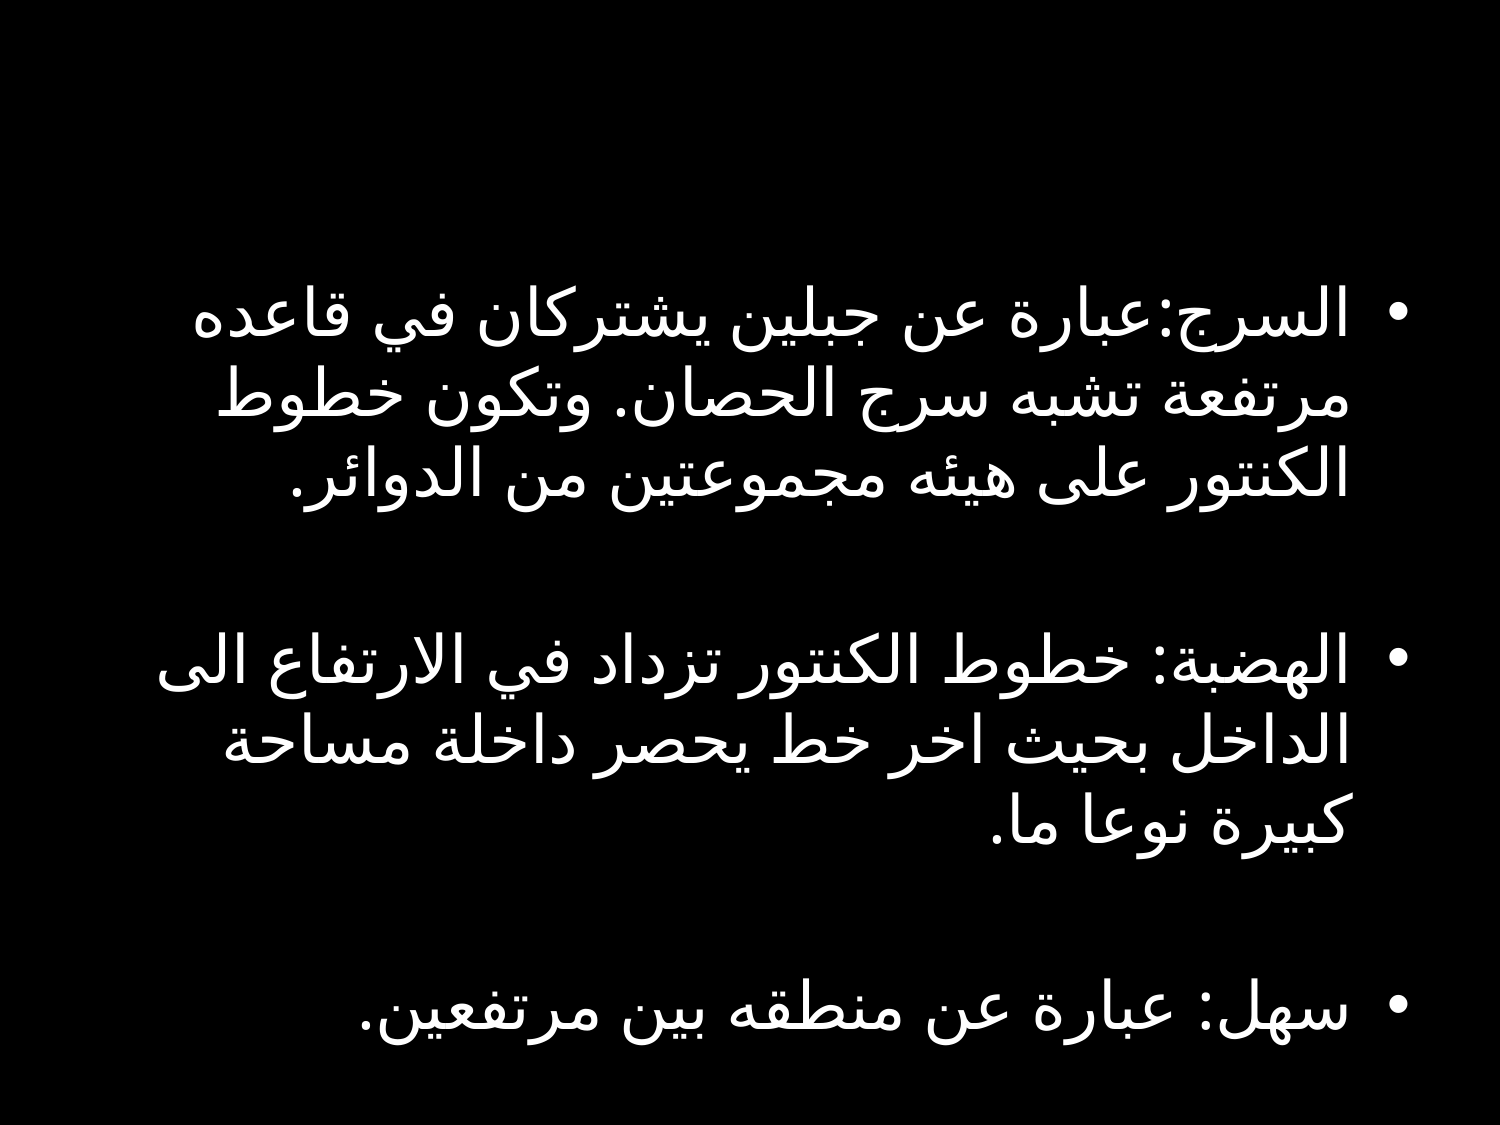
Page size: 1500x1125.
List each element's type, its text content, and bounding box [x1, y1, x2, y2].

list السرج:عبارة عن جبلين يشتركان في قاعده مرتفعة تشبه سرج الحصان. وتكون خطوط الكنتور على هيئه مجموعتين من الدوائر. الهضبة: خطوط الكنتور تزداد في الارتفاع الى الداخل بحيث اخر خط يحصر داخلة مساحة كبيرة نوعا ما. سهل: عبارة عن منطقه بين مرتفعين. [75, 262, 1425, 1005]
